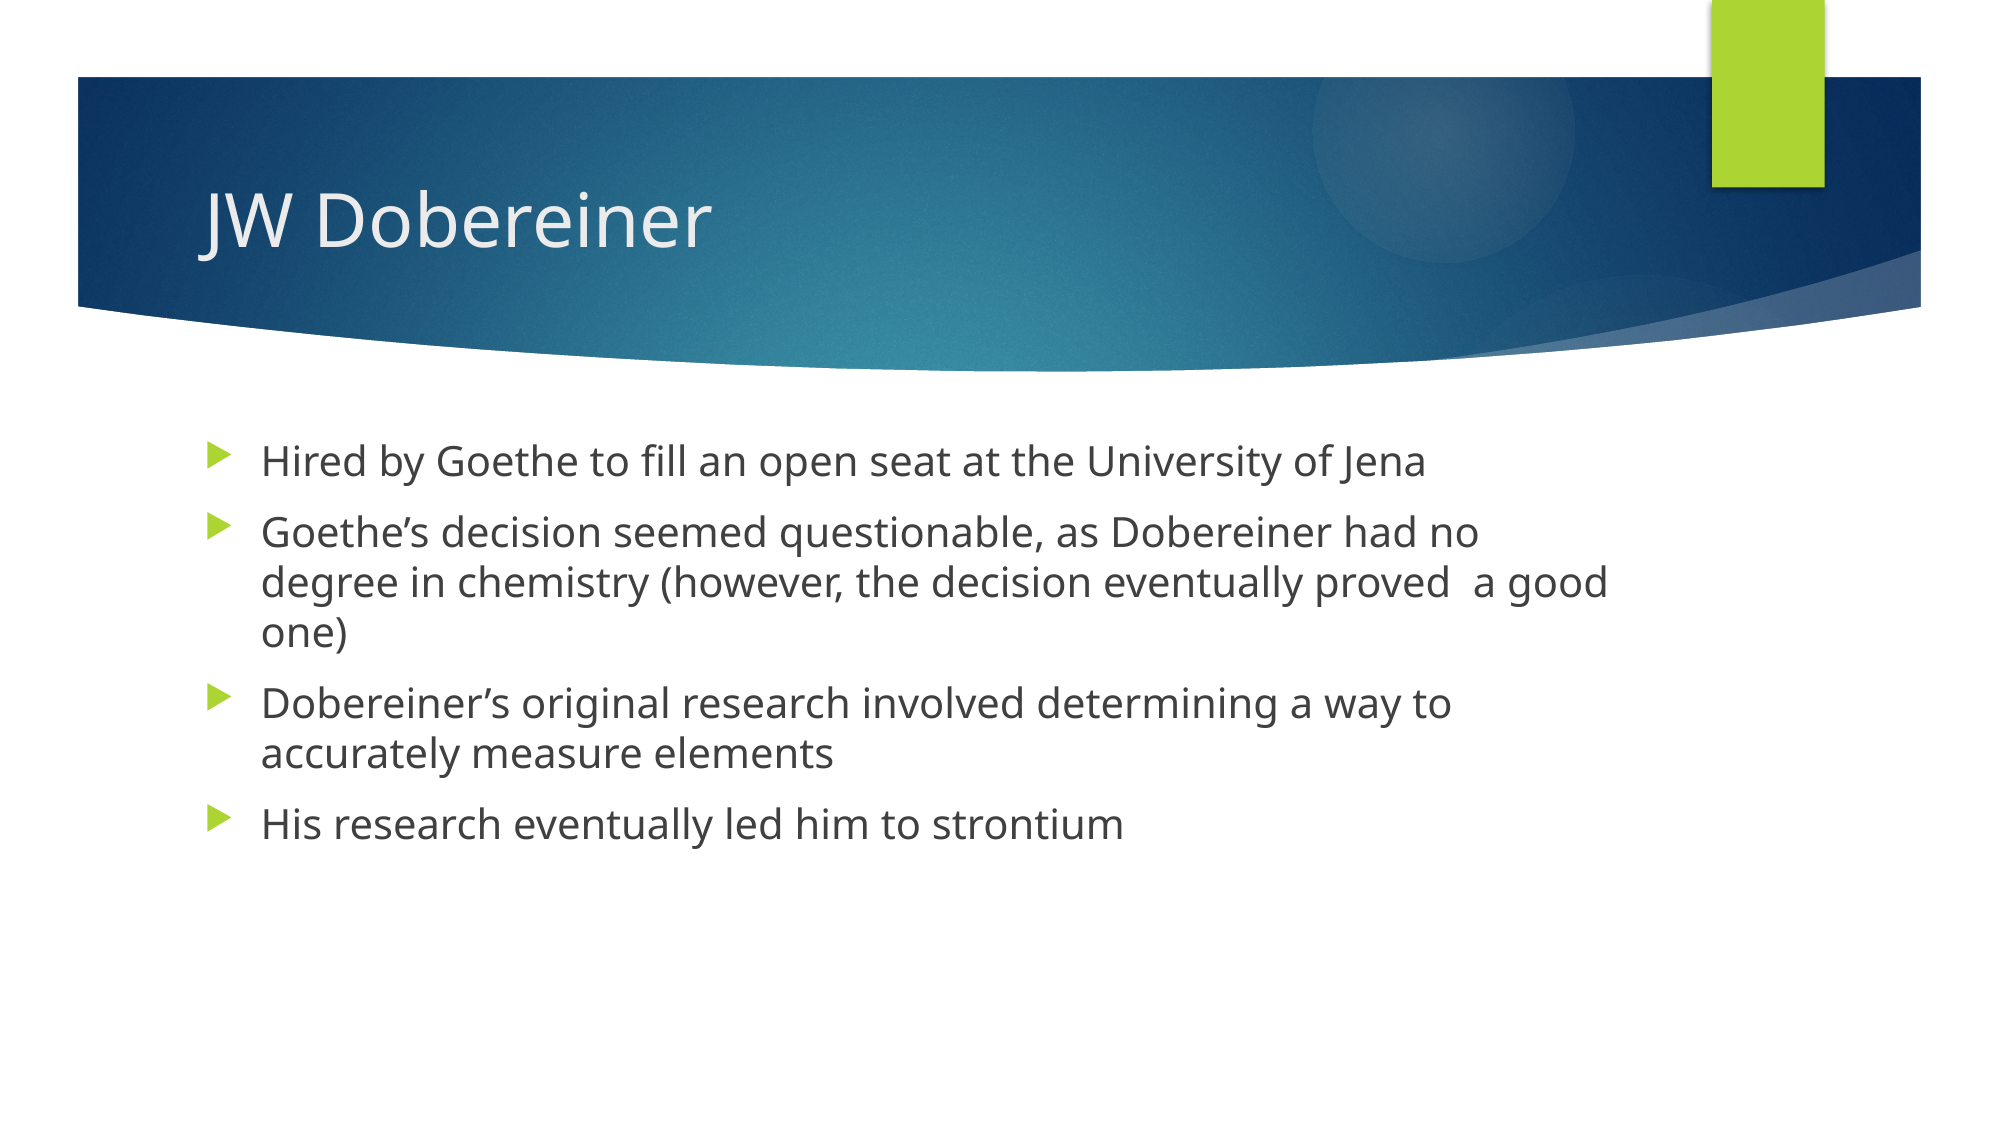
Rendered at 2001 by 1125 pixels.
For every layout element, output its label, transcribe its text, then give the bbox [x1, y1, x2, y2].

title JW Dobereiner [189, 159, 1627, 276]
list Hired by Goethe to fill an open seat at the University of Jena Goethe’s decision seemed questionable, as Dobereiner had no degree in chemistry (however, the decision eventually proved a good one) Dobereiner’s original research involved determining a way to accurately measure elements His research eventually led him to strontium [189, 427, 1627, 988]
